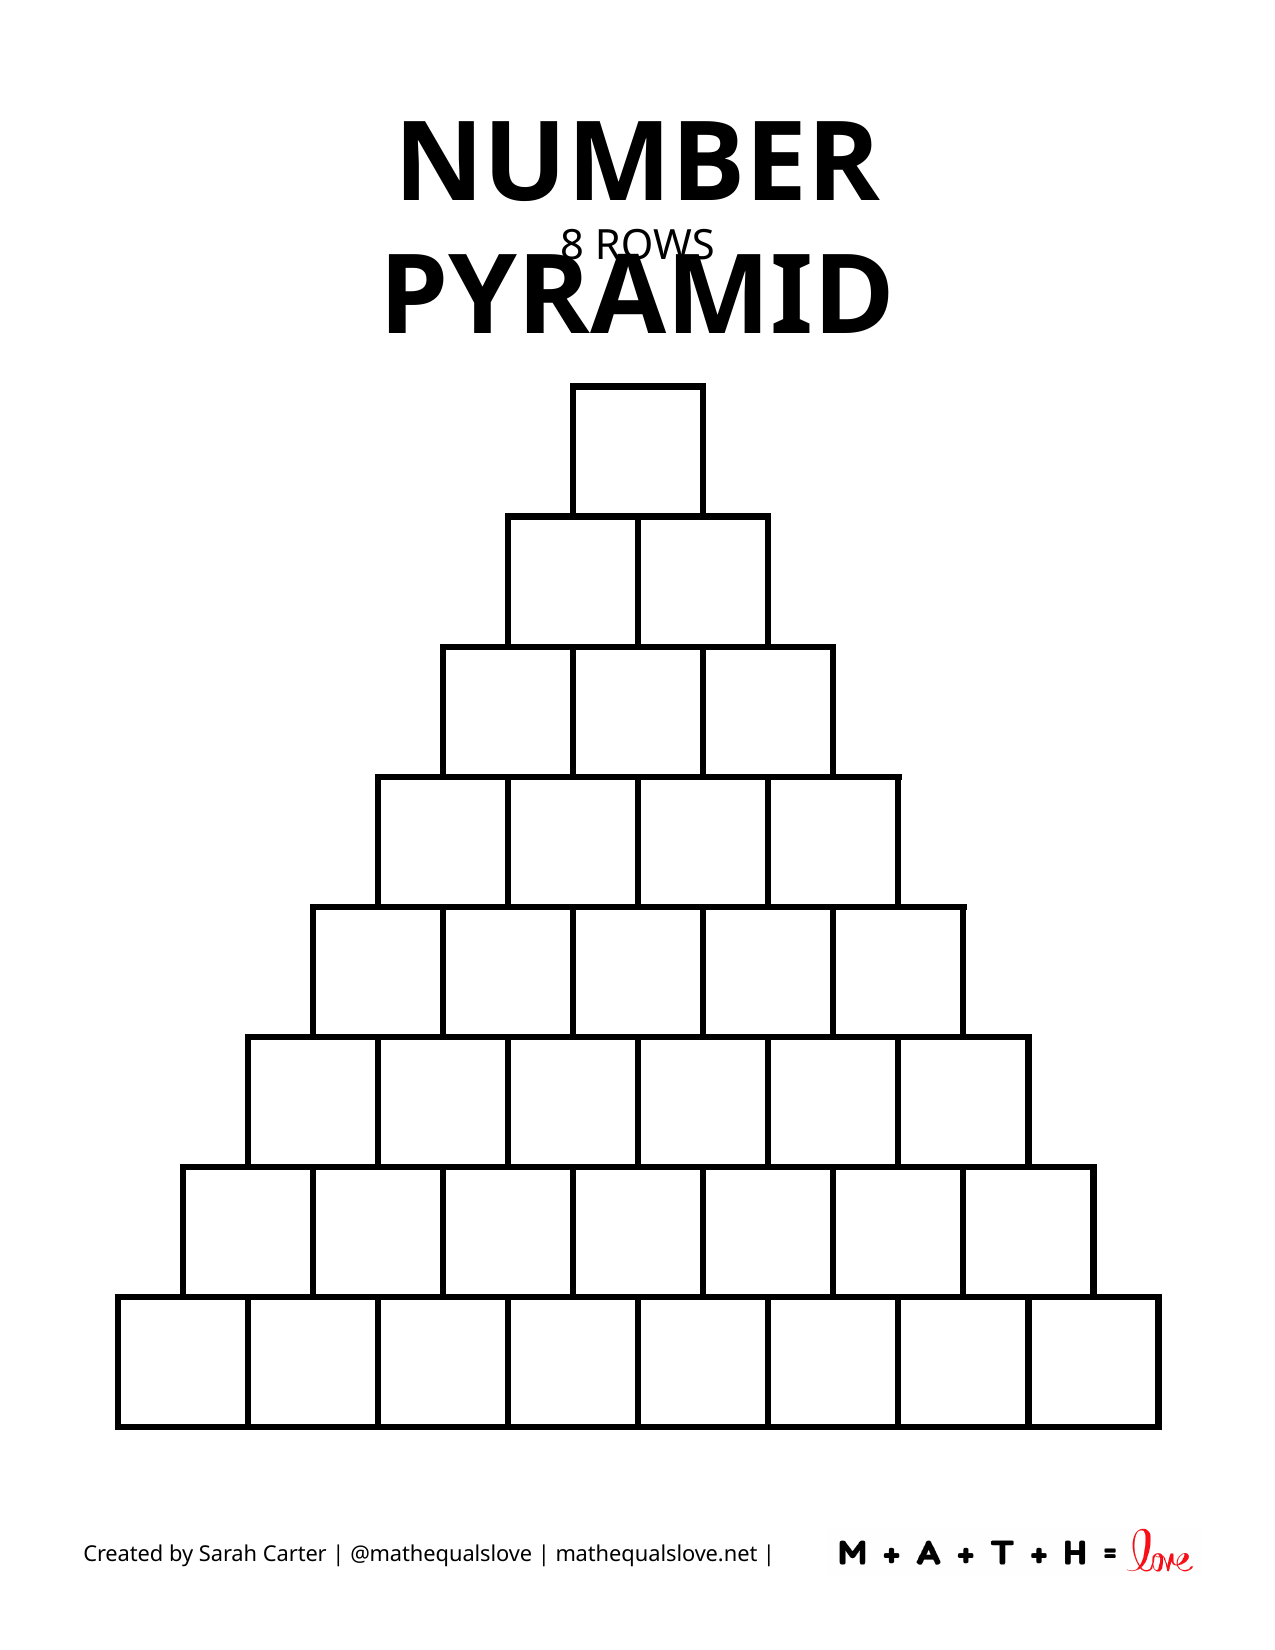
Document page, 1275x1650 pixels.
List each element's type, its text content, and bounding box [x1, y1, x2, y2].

picture [826, 1525, 1203, 1577]
text_box Created by Sarah Carter | @mathequalslove | mathequalslove.net | [68, 1532, 826, 1574]
text_box NUMBER PYRAMID [142, 83, 1133, 210]
text_box 8 ROWS [142, 210, 1133, 276]
text_box NUMBER PYRAMID [142, 276, 1133, 363]
